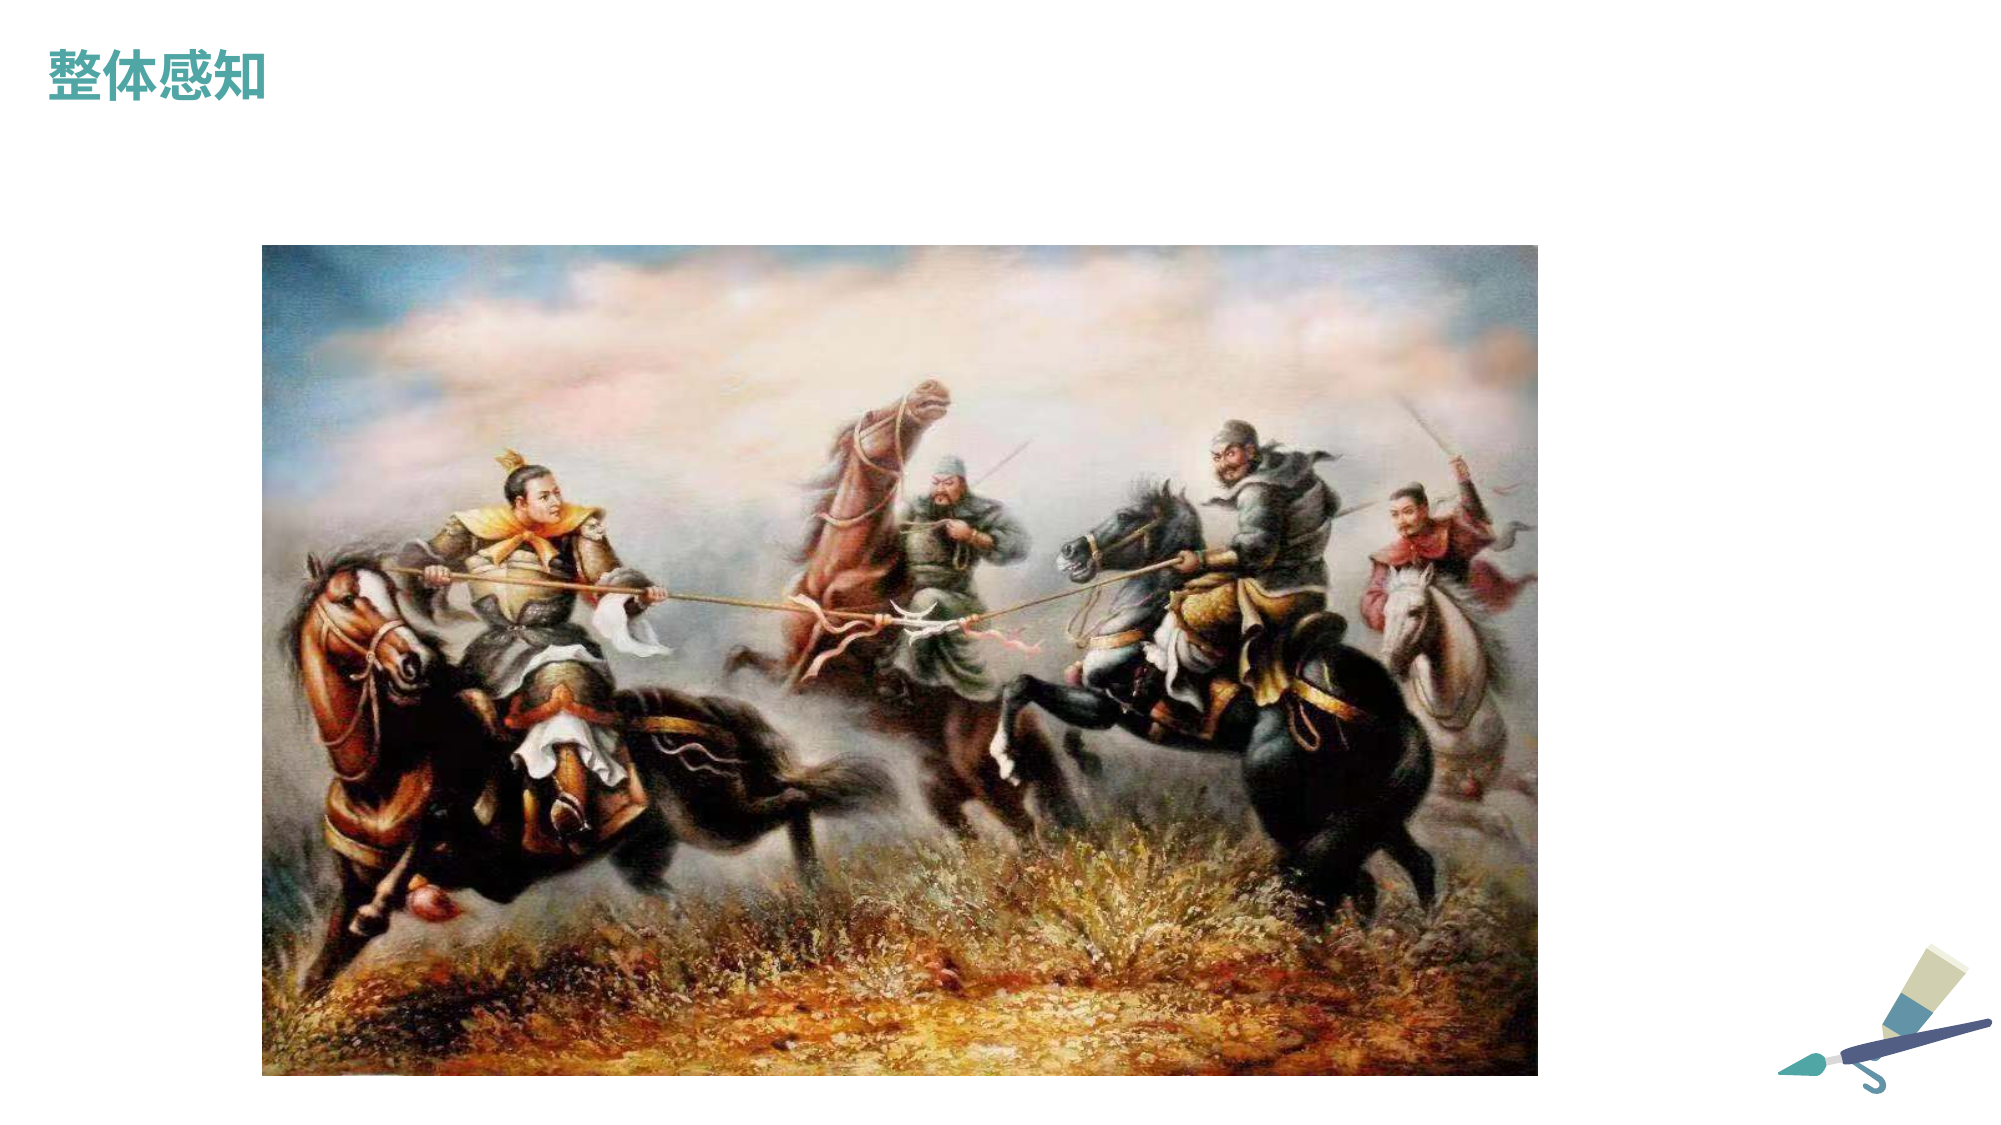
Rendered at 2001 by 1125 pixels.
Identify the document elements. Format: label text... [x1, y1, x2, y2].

text_box 整体感知 [32, 33, 347, 115]
picture [262, 245, 1538, 1076]
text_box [1811, 945, 1974, 1125]
